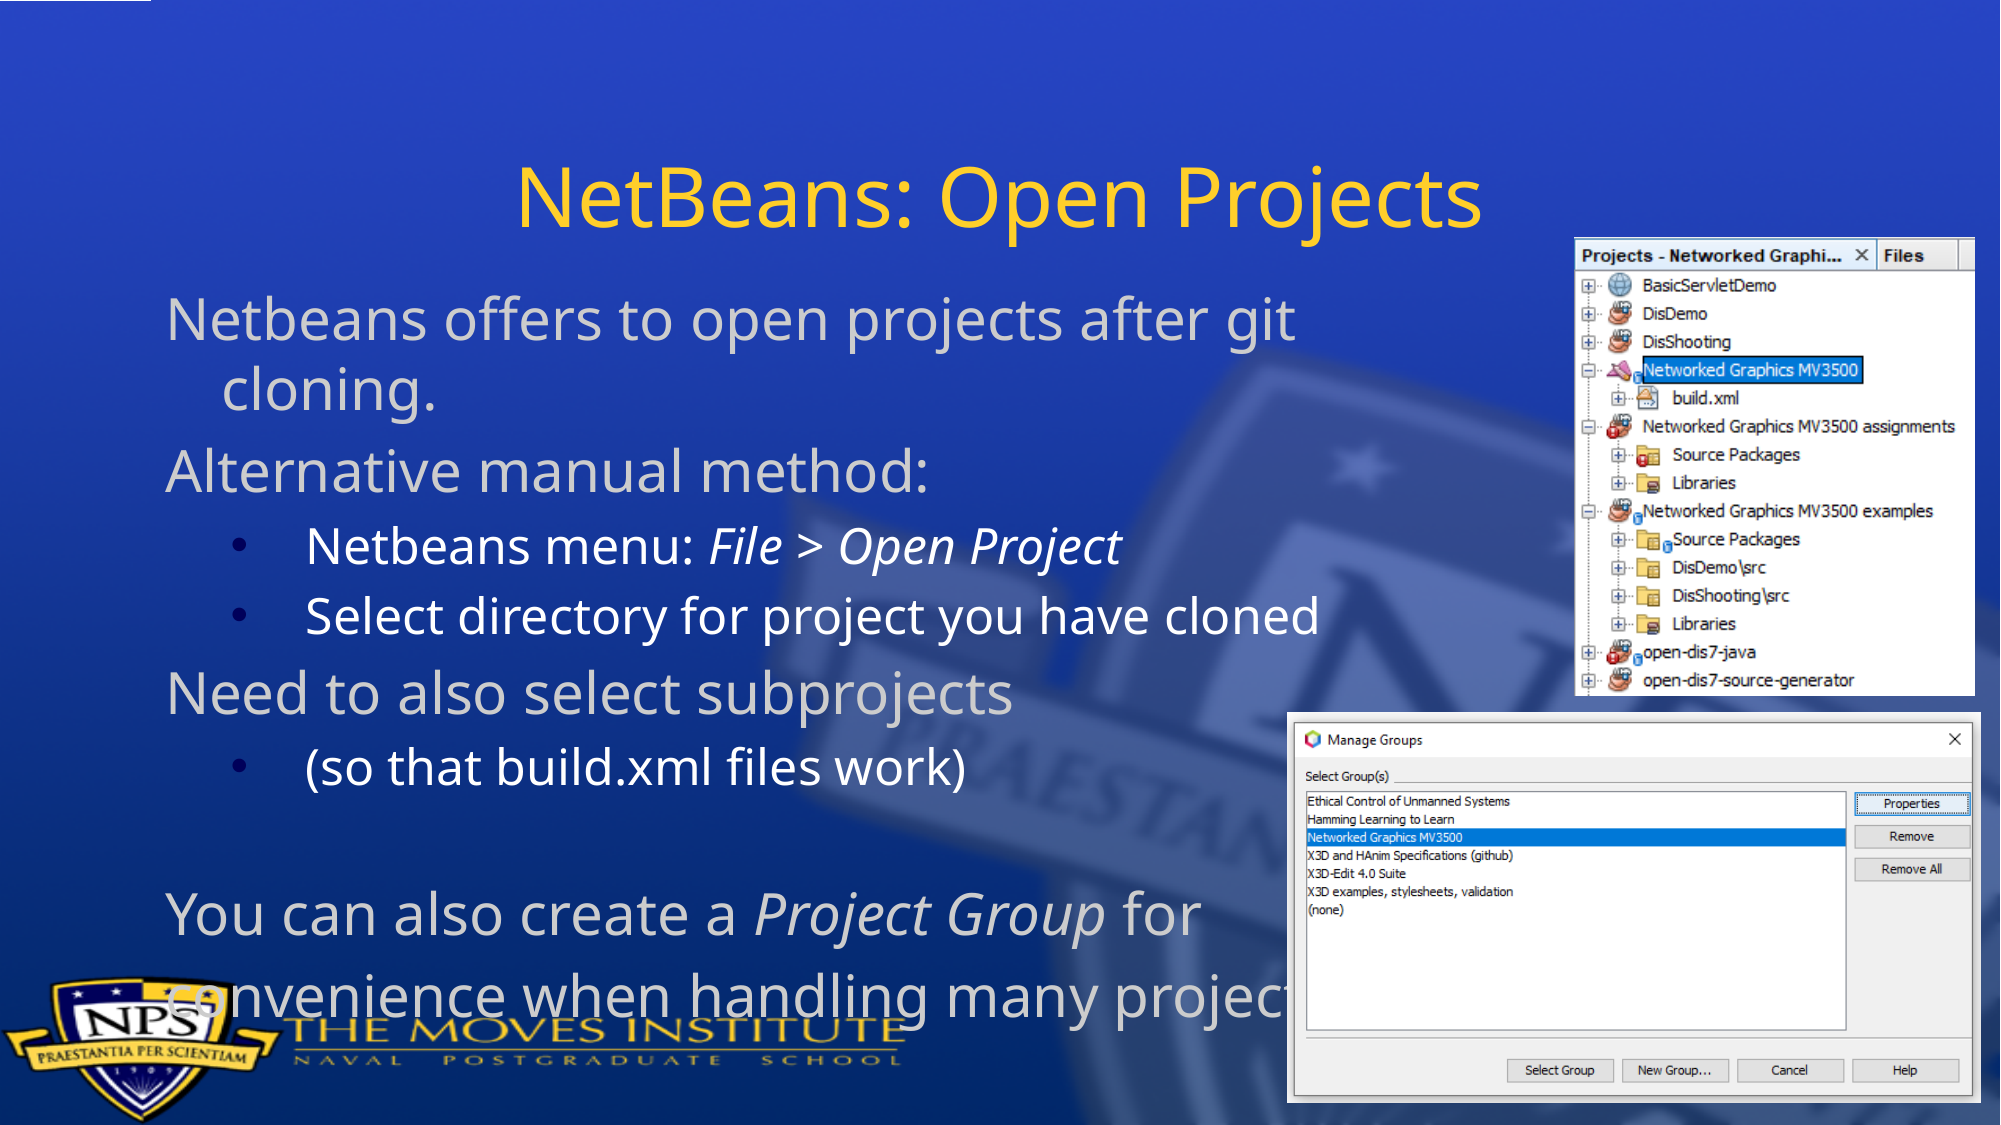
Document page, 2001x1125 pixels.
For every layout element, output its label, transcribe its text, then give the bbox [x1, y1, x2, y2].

title NetBeans: Open Projects [150, 99, 1850, 288]
picture [0, 0, 2000, 1125]
list Netbeans offers to open projects after git cloning. Alternative manual method: Netbeans menu: File > Open Project Select directory for project you have cloned Need to also select subprojects (so that build.xml files work) You can also create a Project Group for convenience when handling many projects. [150, 275, 1469, 988]
